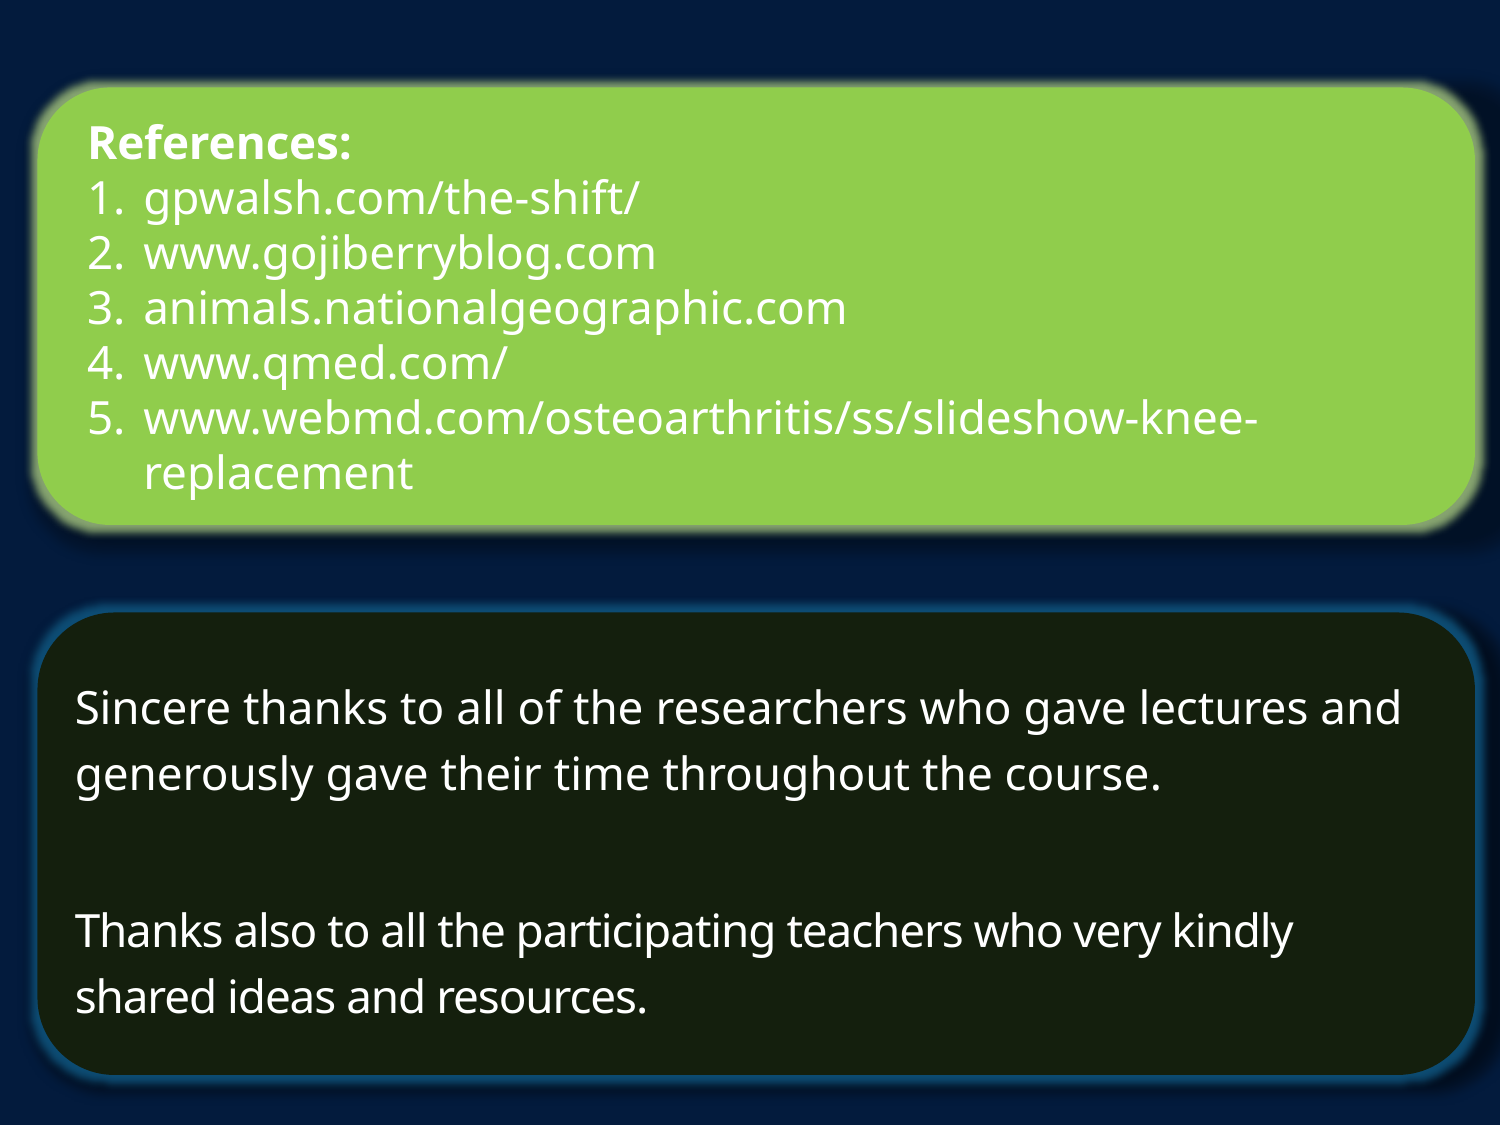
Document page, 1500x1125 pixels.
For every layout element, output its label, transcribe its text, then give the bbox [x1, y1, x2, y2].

text_box References: gpwalsh.com/the-shift/ www.gojiberryblog.com animals.nationalgeographic.com www.qmed.com/ www.webmd.com/osteoarthritis/ss/slideshow-knee-replacement [36, 86, 1476, 526]
text_box Sincere thanks to all of the researchers who gave lectures and generously gave their time throughout the course. Thanks also to all the participating teachers who very kindly shared ideas and resources. [36, 611, 1476, 1076]
